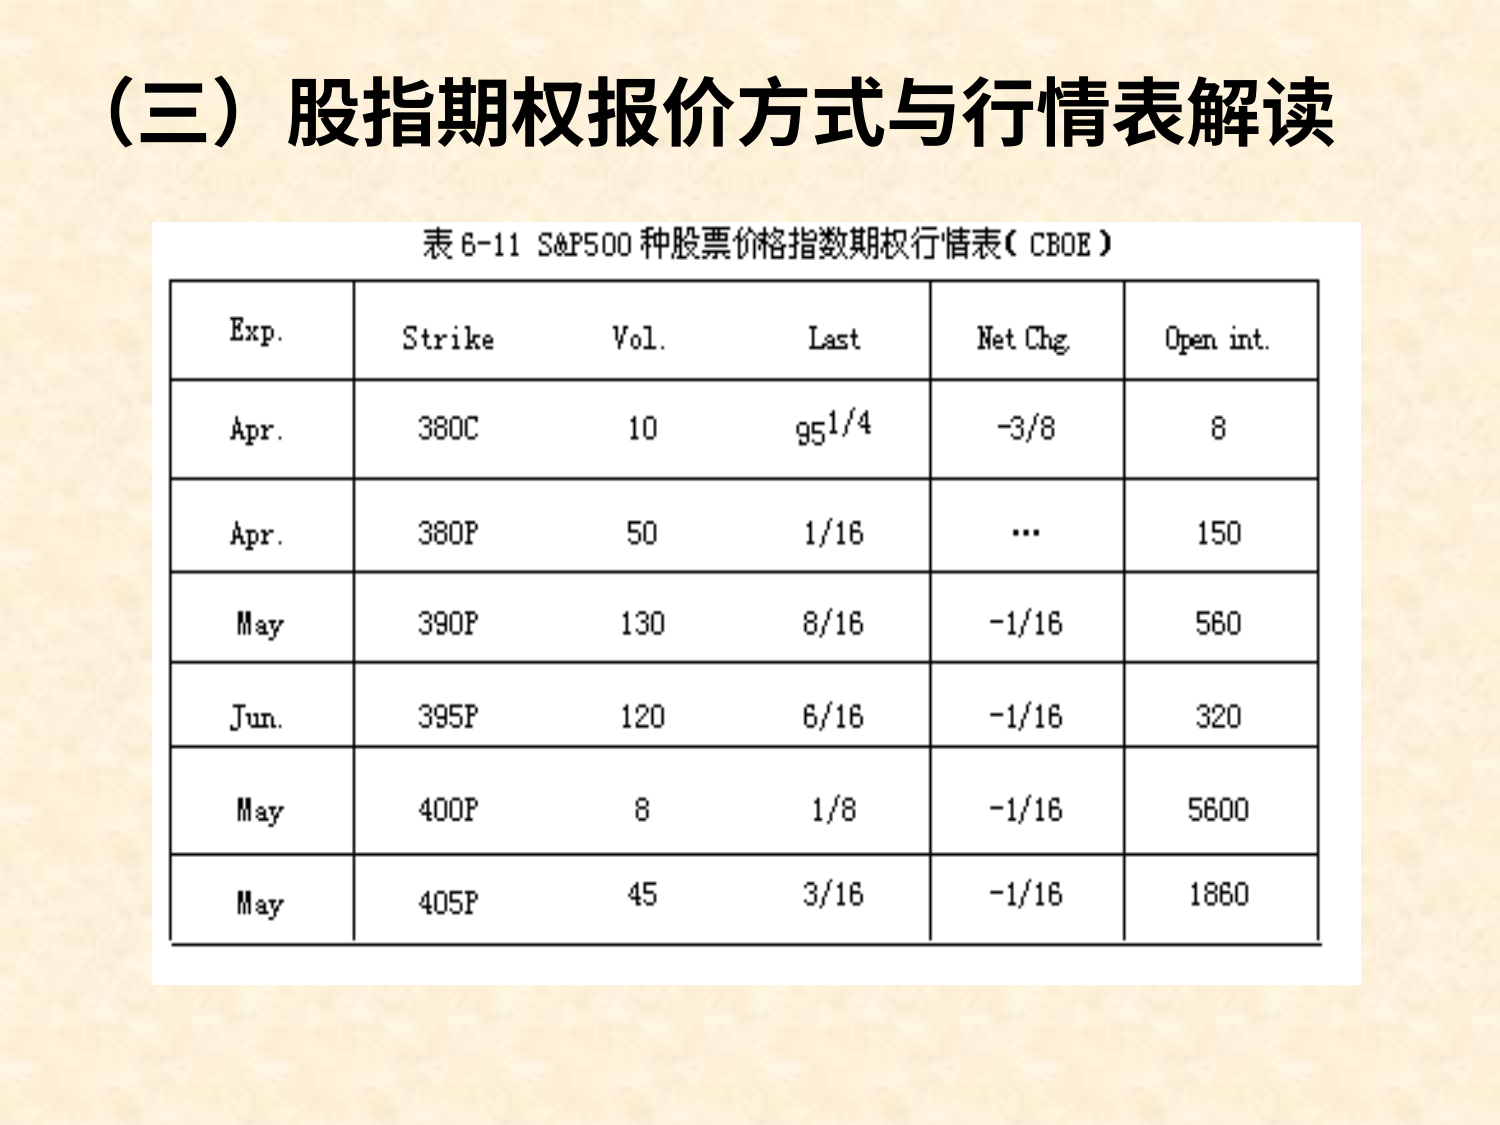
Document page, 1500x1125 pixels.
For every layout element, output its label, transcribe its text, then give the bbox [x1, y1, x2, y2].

picture [0, 0, 1500, 1125]
title （三）股指期权报价方式与行情表解读 [46, 45, 1465, 176]
